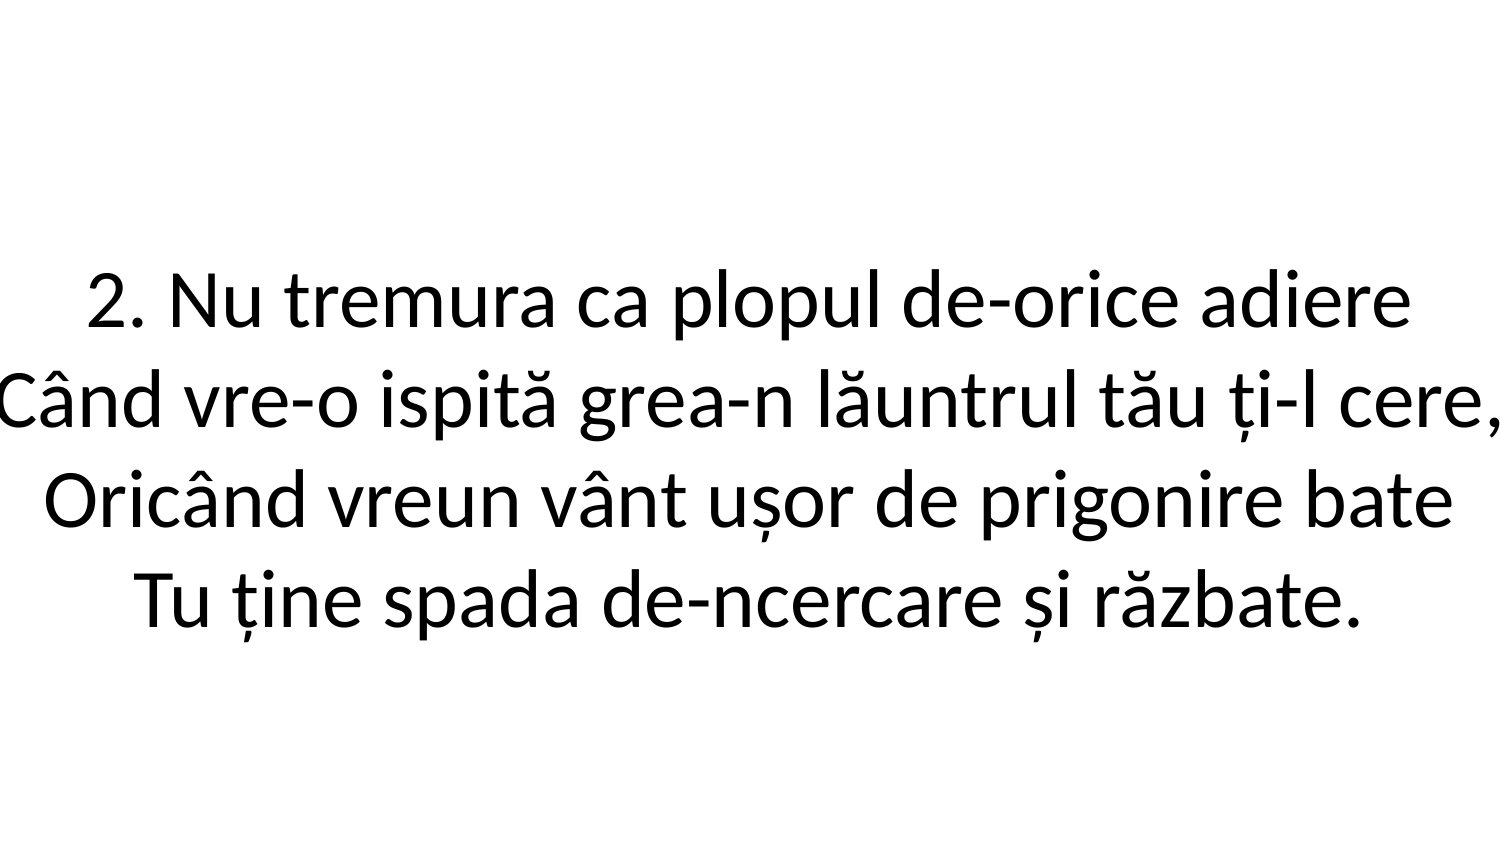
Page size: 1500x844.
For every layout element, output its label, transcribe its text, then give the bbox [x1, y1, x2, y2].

text_box 2. Nu tremura ca plopul de-orice adiere Când vre-o ispită grea-n lăuntrul tău ți-l cere, Oricând vreun vânt ușor de prigonire bate Tu ține spada de-ncercare și răzbate. [0, 192, 1500, 652]
